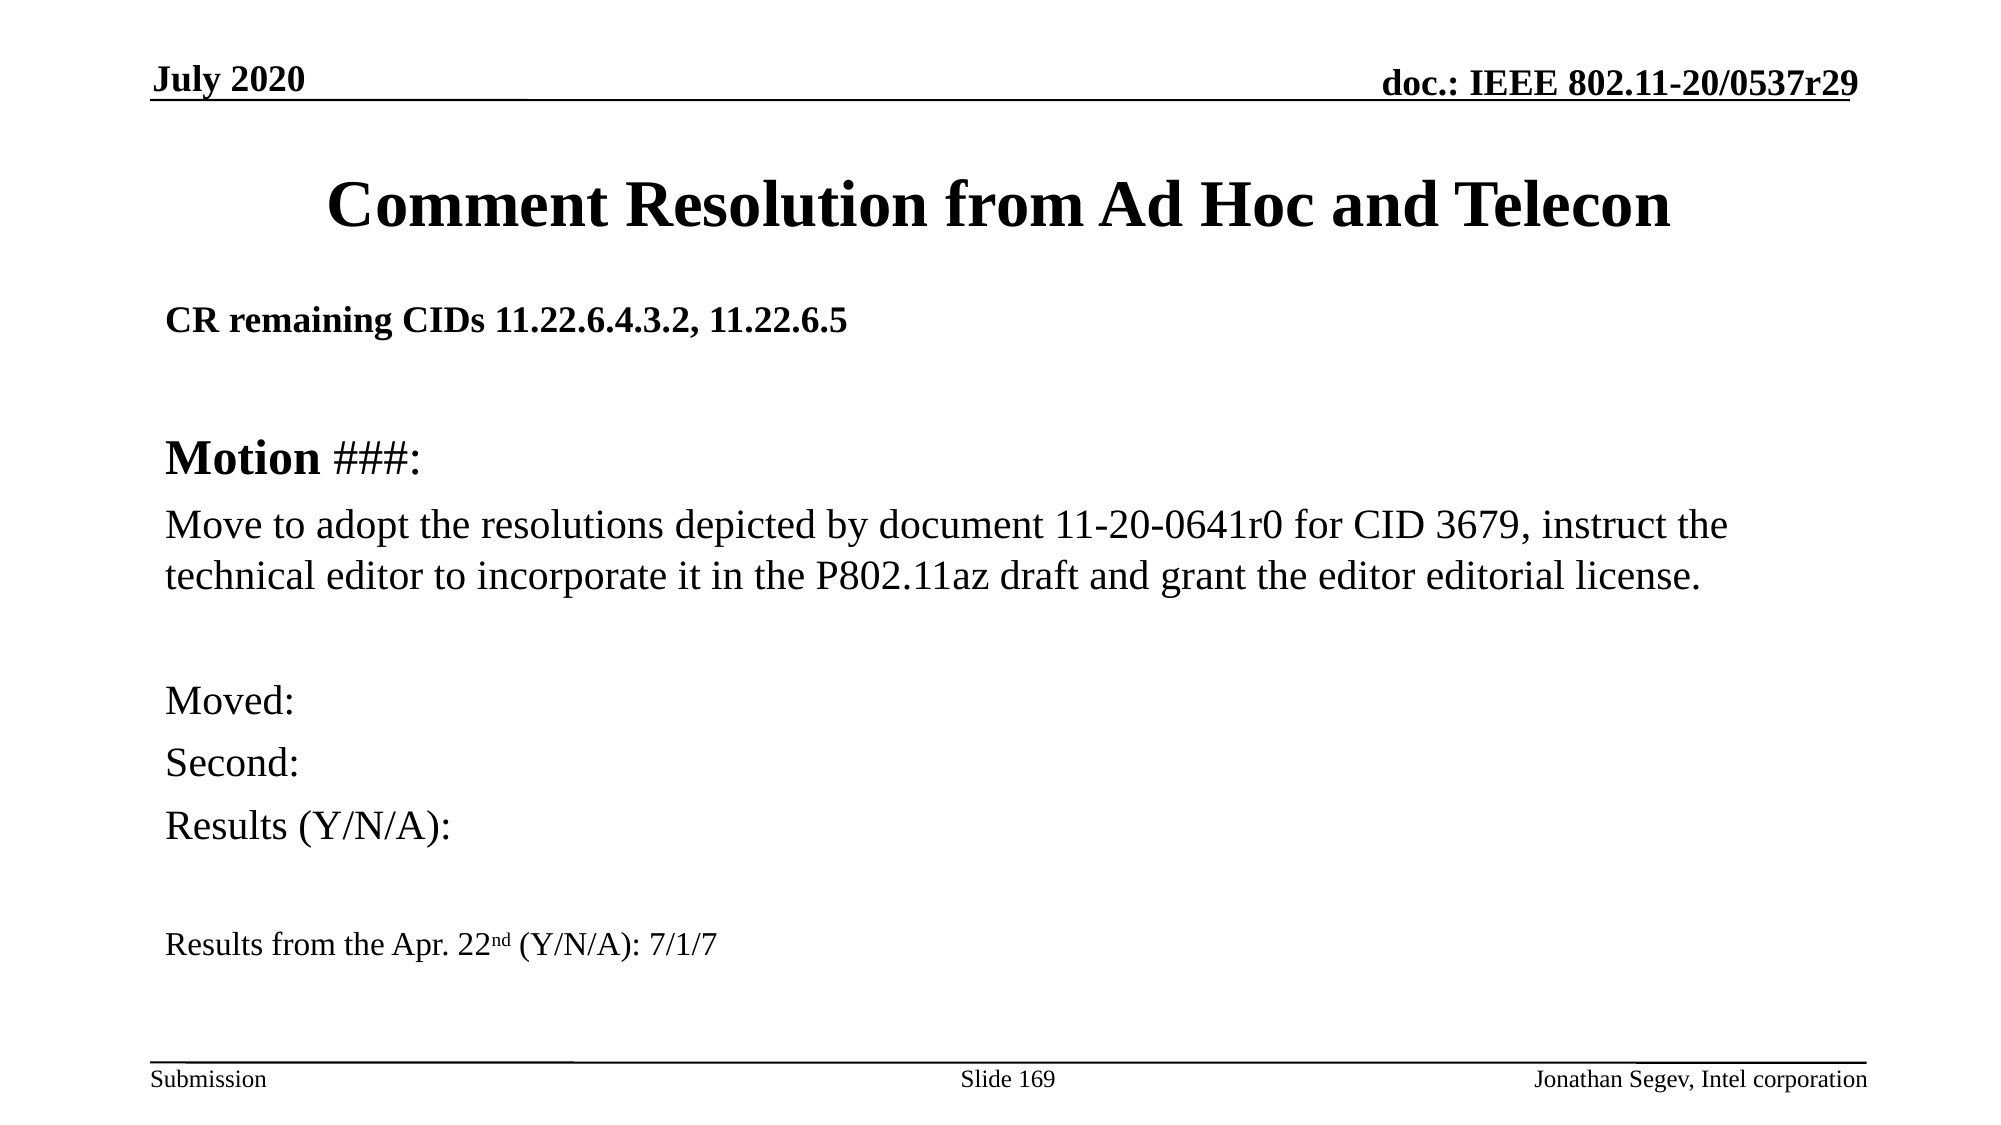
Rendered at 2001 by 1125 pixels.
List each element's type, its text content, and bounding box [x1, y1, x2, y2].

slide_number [152, 54, 563, 100]
slide_number Slide 169 [950, 1061, 1067, 1123]
footer Jonathan Segev, Intel corporation [1171, 1061, 1869, 1093]
title Comment Resolution from Ad Hoc and Telecon [149, 112, 1850, 286]
list CR remaining CIDs 11.22.6.4.3.2, 11.22.6.5 Motion ###: Move to adopt the resolutions depicted by document 11-20-0641r0 for CID 3679, instruct the technical editor to incorporate it in the P802.11az draft and grant the editor editorial license. Moved: Second: Results (Y/N/A): Results from the Apr. 22nd (Y/N/A): 7/1/7 [149, 286, 1850, 1000]
